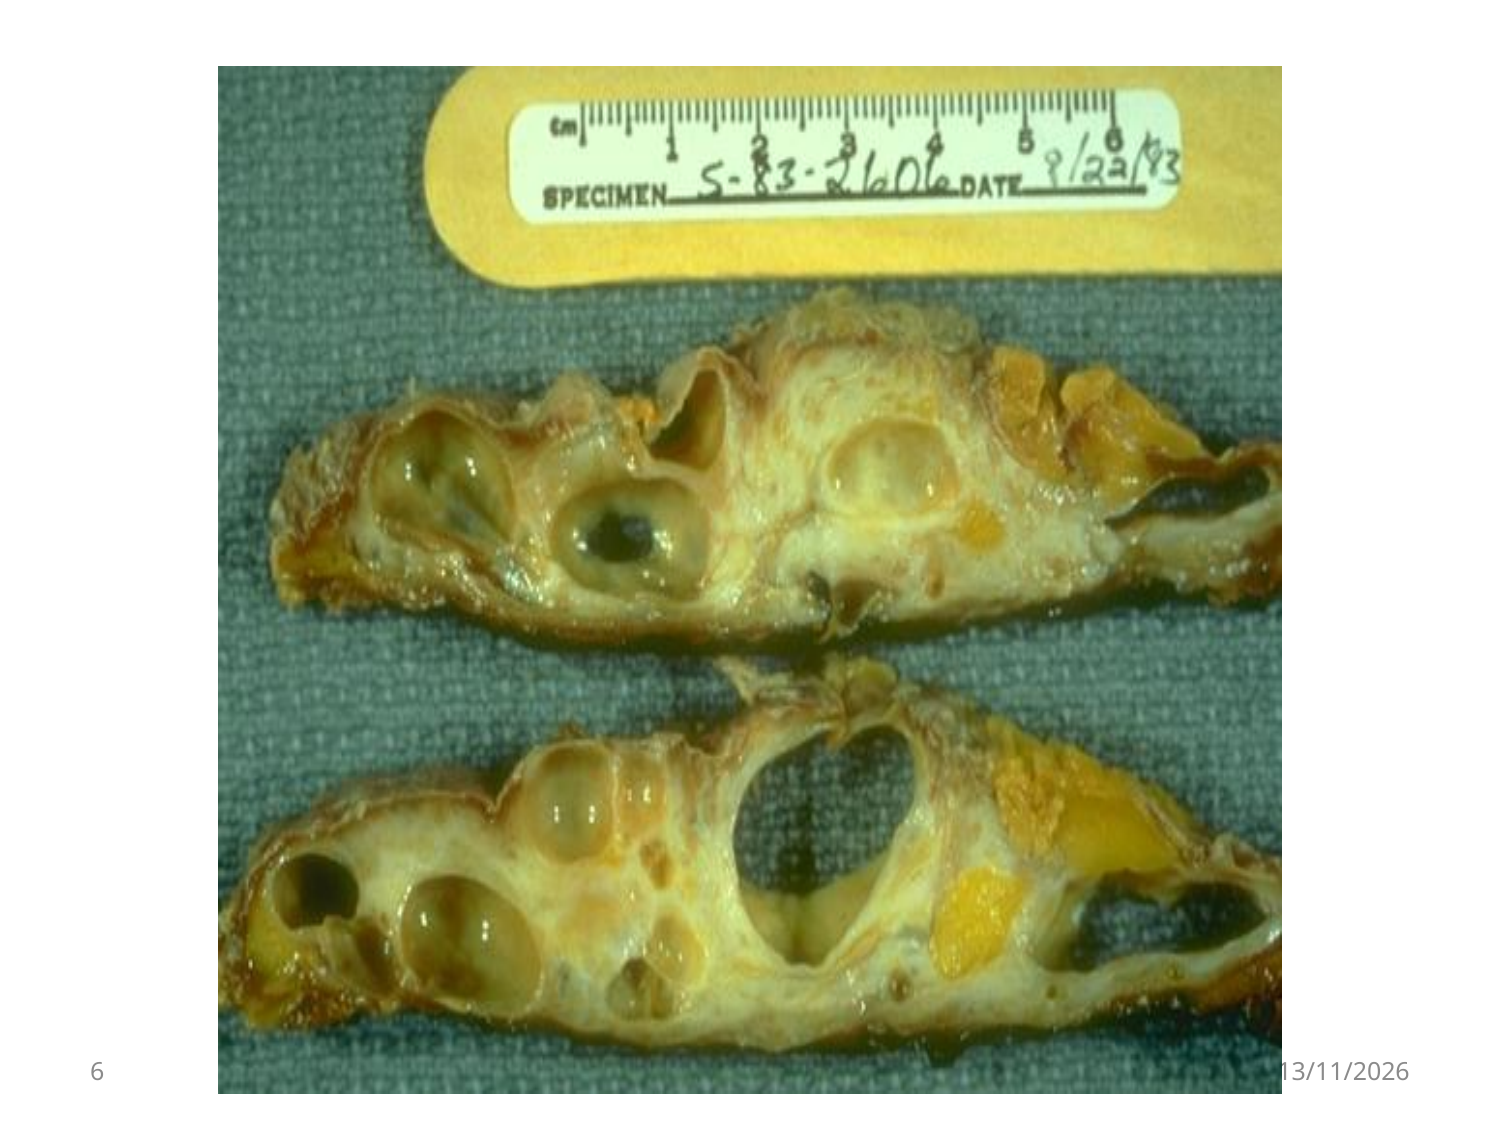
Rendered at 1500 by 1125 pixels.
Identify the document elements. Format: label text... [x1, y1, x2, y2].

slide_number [1279, 1042, 1425, 1103]
slide_number 6 [75, 1042, 220, 1103]
picture [218, 66, 1282, 1095]
